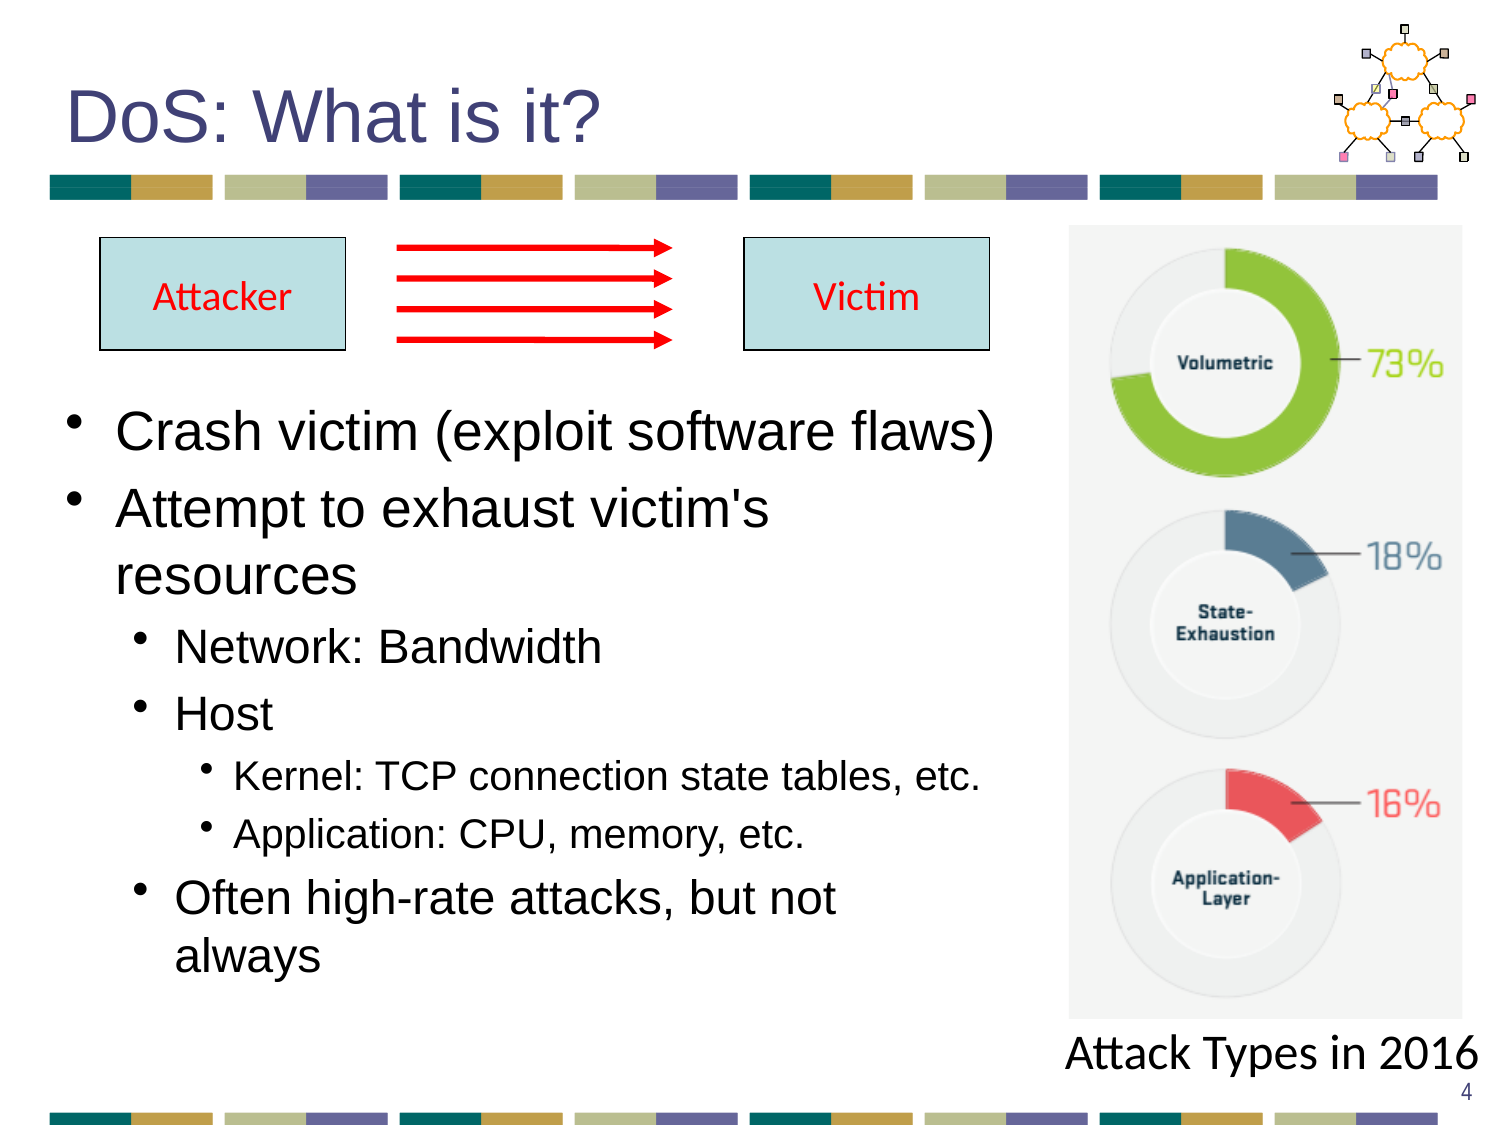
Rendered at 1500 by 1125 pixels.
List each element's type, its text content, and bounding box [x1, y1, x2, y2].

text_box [99, 237, 990, 351]
text_box Attack Types in 2016 [1050, 1012, 1500, 1088]
title DoS: What is it? [50, 62, 1388, 163]
picture [1068, 224, 1463, 1019]
slide_number 4 [1174, 1037, 1488, 1113]
list Crash victim (exploit software flaws) Attempt to exhaust victim's resources Network: Bandwidth Host Kernel: TCP connection state tables, etc. Application: CPU, memory, etc. Often high-rate attacks, but not always [50, 387, 1013, 1063]
